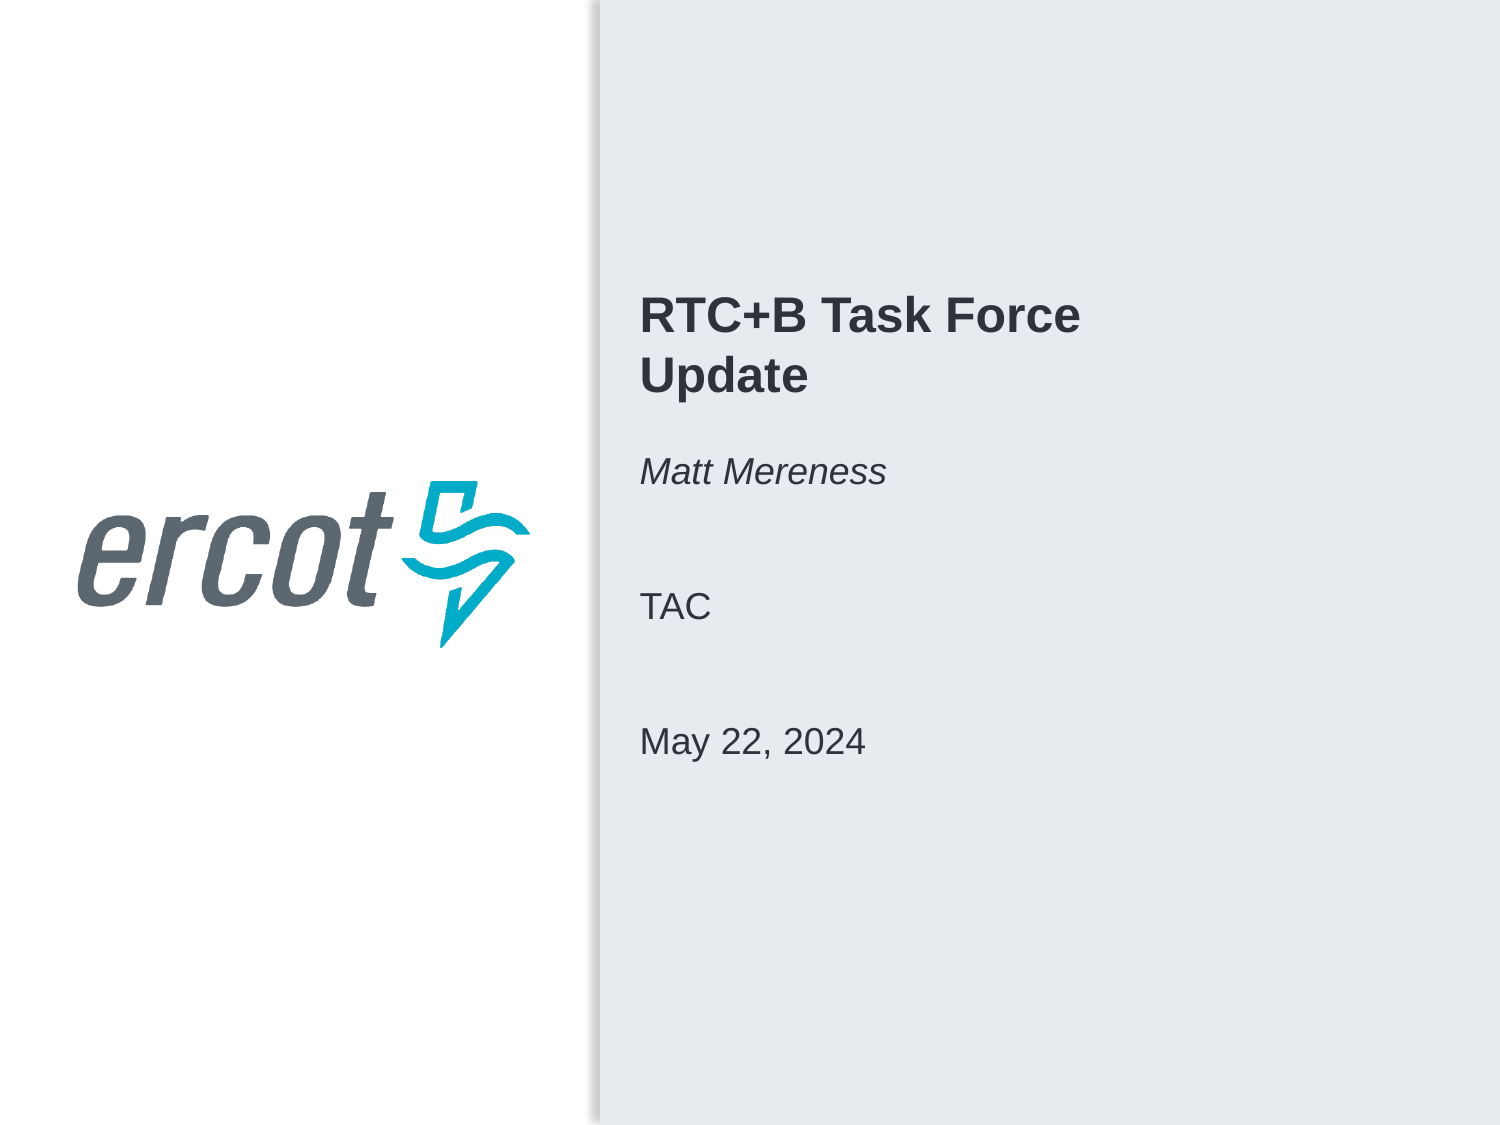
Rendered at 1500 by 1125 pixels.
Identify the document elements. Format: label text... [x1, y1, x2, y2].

text_box RTC+B Task Force Update Matt Mereness TAC May 22, 2024 [624, 274, 1438, 815]
picture [68, 471, 538, 654]
